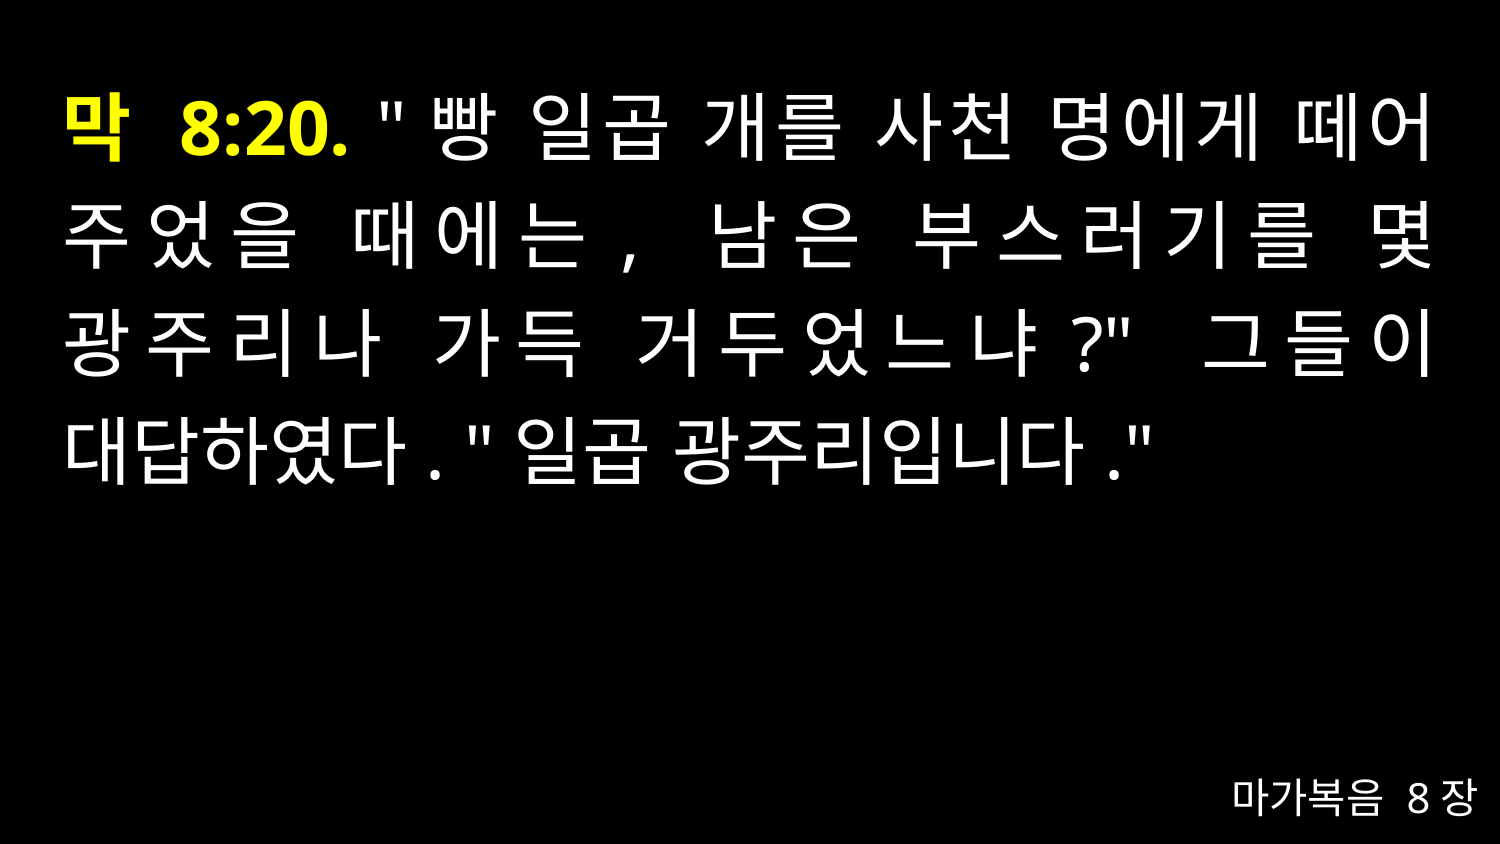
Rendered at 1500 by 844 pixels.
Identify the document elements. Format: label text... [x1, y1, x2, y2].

subtitle 마가복음 8장 [916, 770, 1500, 844]
title 막 8:20. "빵 일곱 개를 사천 명에게 떼어 주었을 때에는, 남은 부스러기를 몇 광주리나 가득 거두었느냐?" 그들이 대답하였다. "일곱 광주리입니다." [0, 0, 1500, 844]
